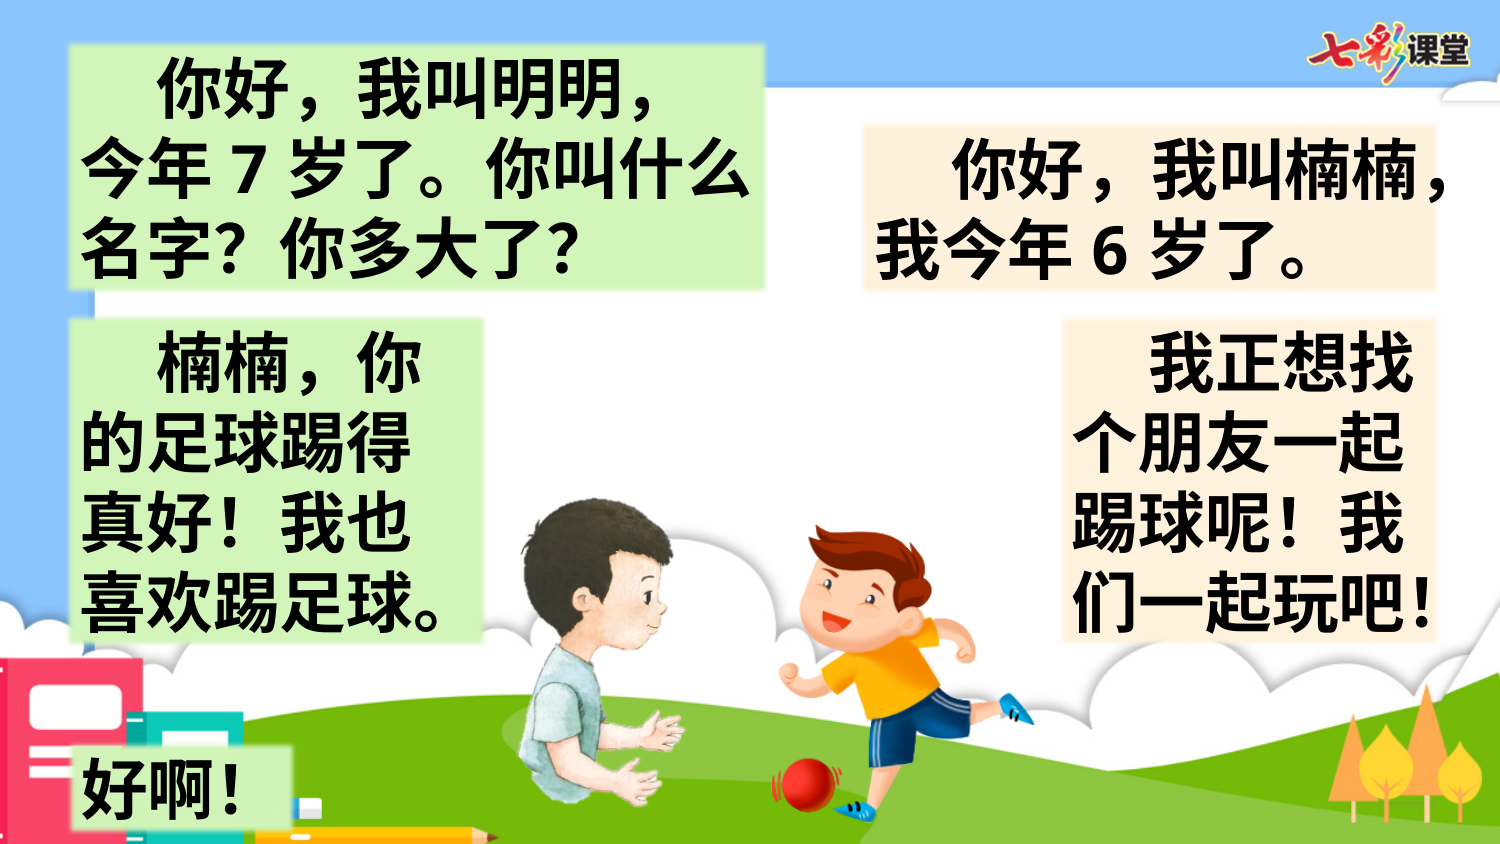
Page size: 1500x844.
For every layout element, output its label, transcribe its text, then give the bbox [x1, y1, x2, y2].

text_box 好啊！ [74, 748, 289, 828]
text_box 你好，我叫楠楠，我今年6岁了。 [868, 128, 1433, 288]
text_box 楠楠，你的足球踢得真好！我也喜欢踢足球。 [73, 321, 482, 641]
text_box 你好，我叫明明，今年7岁了。你叫什么名字？你多大了？ [73, 49, 761, 287]
text_box 我正想找个朋友一起踢球呢！我们一起玩吧！ [1065, 321, 1434, 640]
picture [0, 0, 1500, 844]
